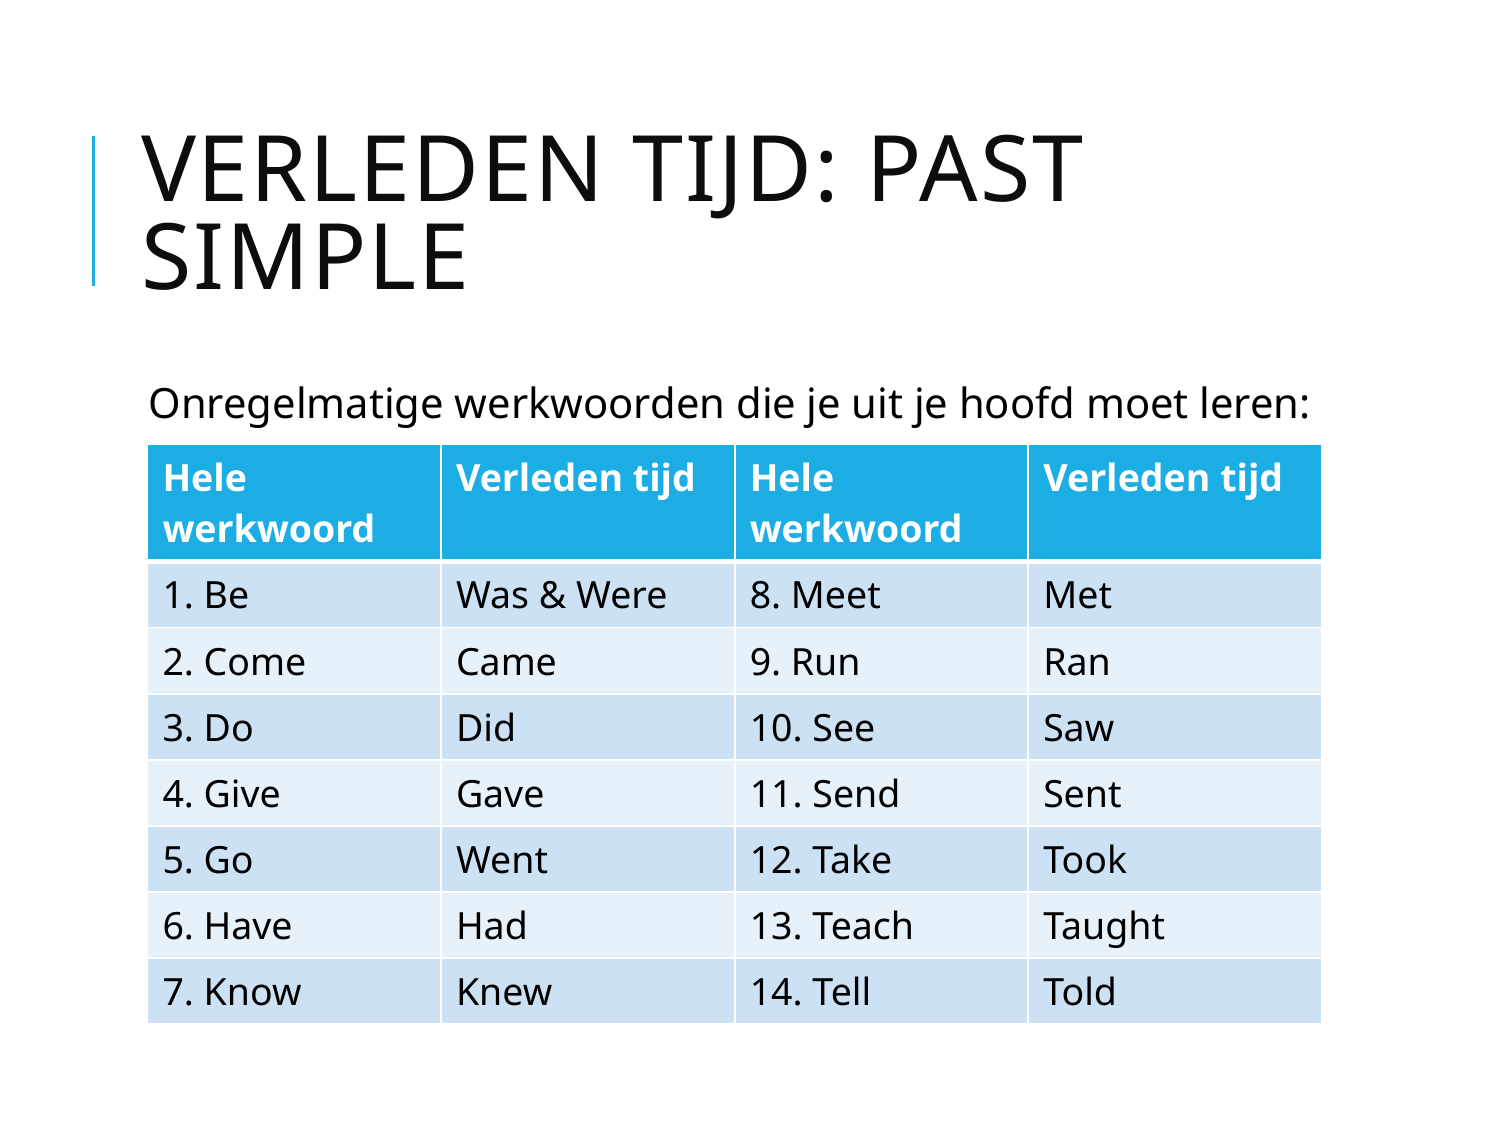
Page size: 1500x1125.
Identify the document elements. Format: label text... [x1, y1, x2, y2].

table_cell Was & Were [442, 564, 734, 627]
table_header Verleden tijd [442, 445, 734, 559]
table_cell 8. Meet [736, 564, 1027, 627]
table_cell 13. Teach [736, 893, 1027, 957]
list Onregelmatige werkwoorden die je uit je hoofd moet leren: [126, 375, 1322, 1035]
table_cell 6. Have [148, 893, 440, 957]
table_cell 4. Give [148, 761, 440, 825]
table_cell Went [442, 827, 734, 891]
table_cell Took [1029, 827, 1321, 891]
table_cell 5. Go [148, 827, 440, 891]
table_cell 3. Do [148, 695, 440, 759]
title Verleden tijd: past simple [126, 96, 1322, 342]
table_header Verleden tijd [1029, 445, 1321, 559]
table_header Hele werkwoord [736, 445, 1027, 559]
table_cell 7. Know [148, 959, 440, 1023]
table_cell Saw [1029, 695, 1321, 759]
table_cell 2. Come [148, 628, 440, 693]
table_cell 9. Run [736, 628, 1027, 693]
table_cell Sent [1029, 761, 1321, 825]
table_cell Ran [1029, 628, 1321, 693]
table_cell 14. Tell [736, 959, 1027, 1023]
table_header Hele werkwoord [148, 445, 440, 559]
table_cell Did [442, 695, 734, 759]
table_cell Taught [1029, 893, 1321, 957]
table_cell Met [1029, 564, 1321, 627]
table_cell Told [1029, 959, 1321, 1023]
table_cell Be [148, 564, 440, 627]
table_cell Gave [442, 761, 734, 825]
table_cell 12. Take [736, 827, 1027, 891]
table_cell 11. Send [736, 761, 1027, 825]
table_cell 10. See [736, 695, 1027, 759]
table_cell Came [442, 628, 734, 693]
table_cell Had [442, 893, 734, 957]
table_cell Knew [442, 959, 734, 1023]
